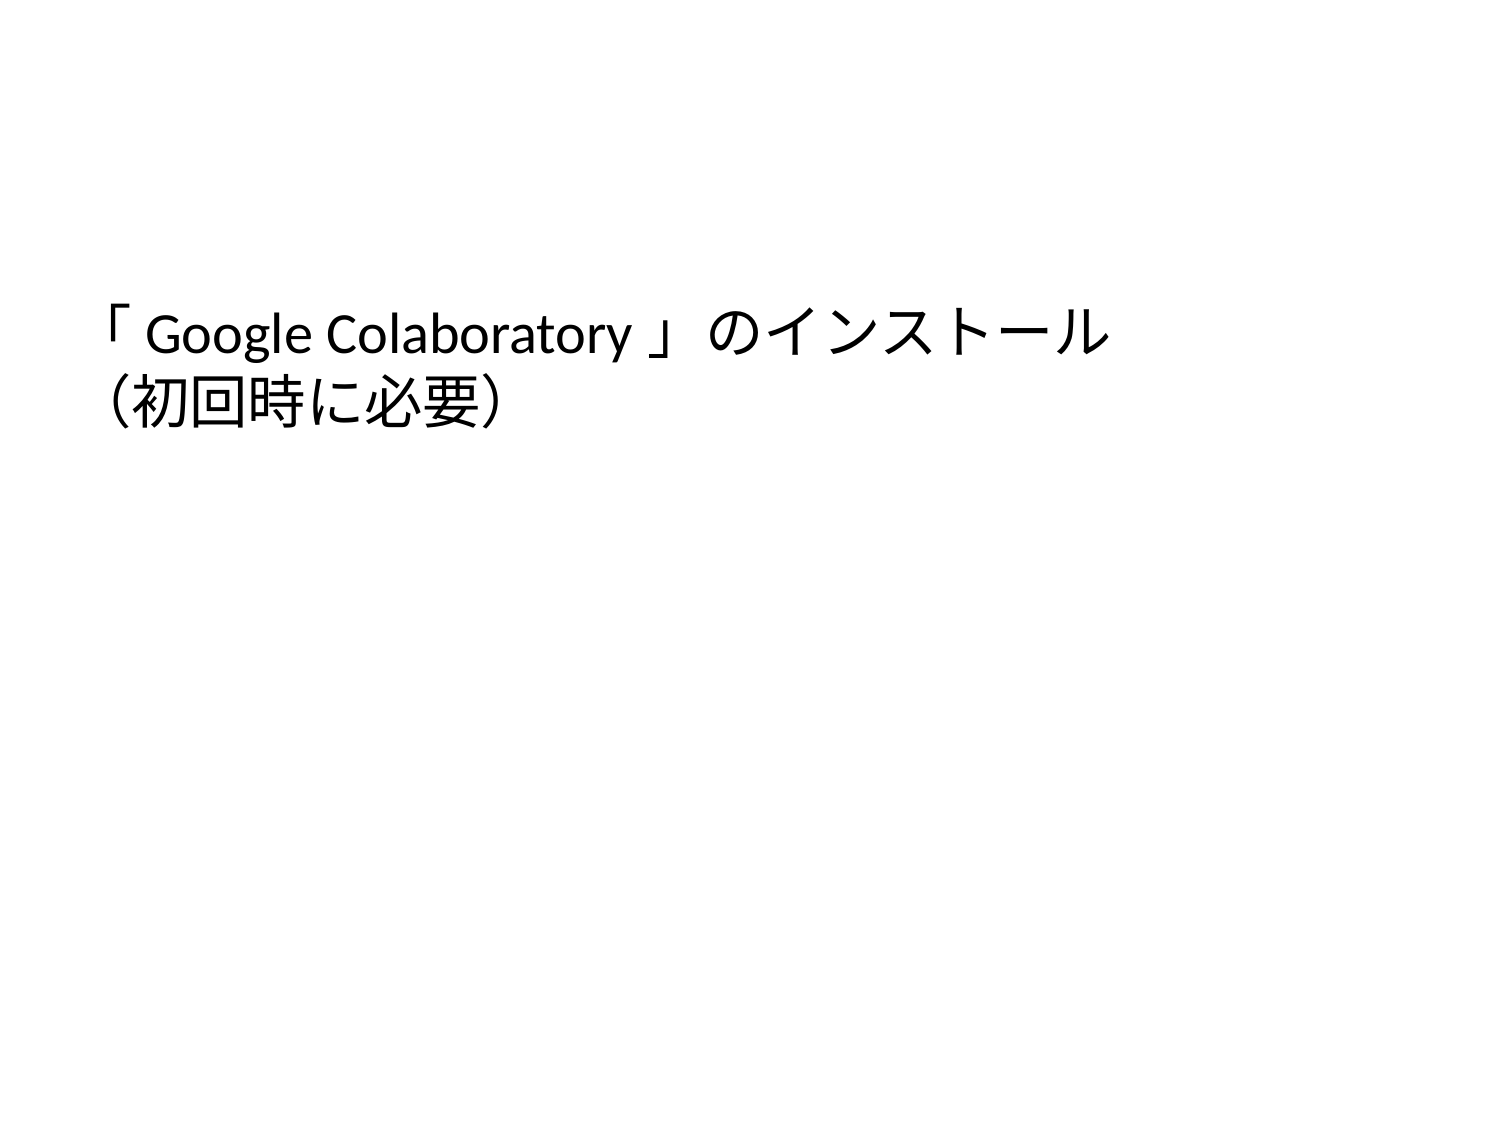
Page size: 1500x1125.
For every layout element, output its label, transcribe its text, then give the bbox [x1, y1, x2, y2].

text_box 「Google Colaboratory」のインストール （初回時に必要） [58, 287, 1270, 443]
